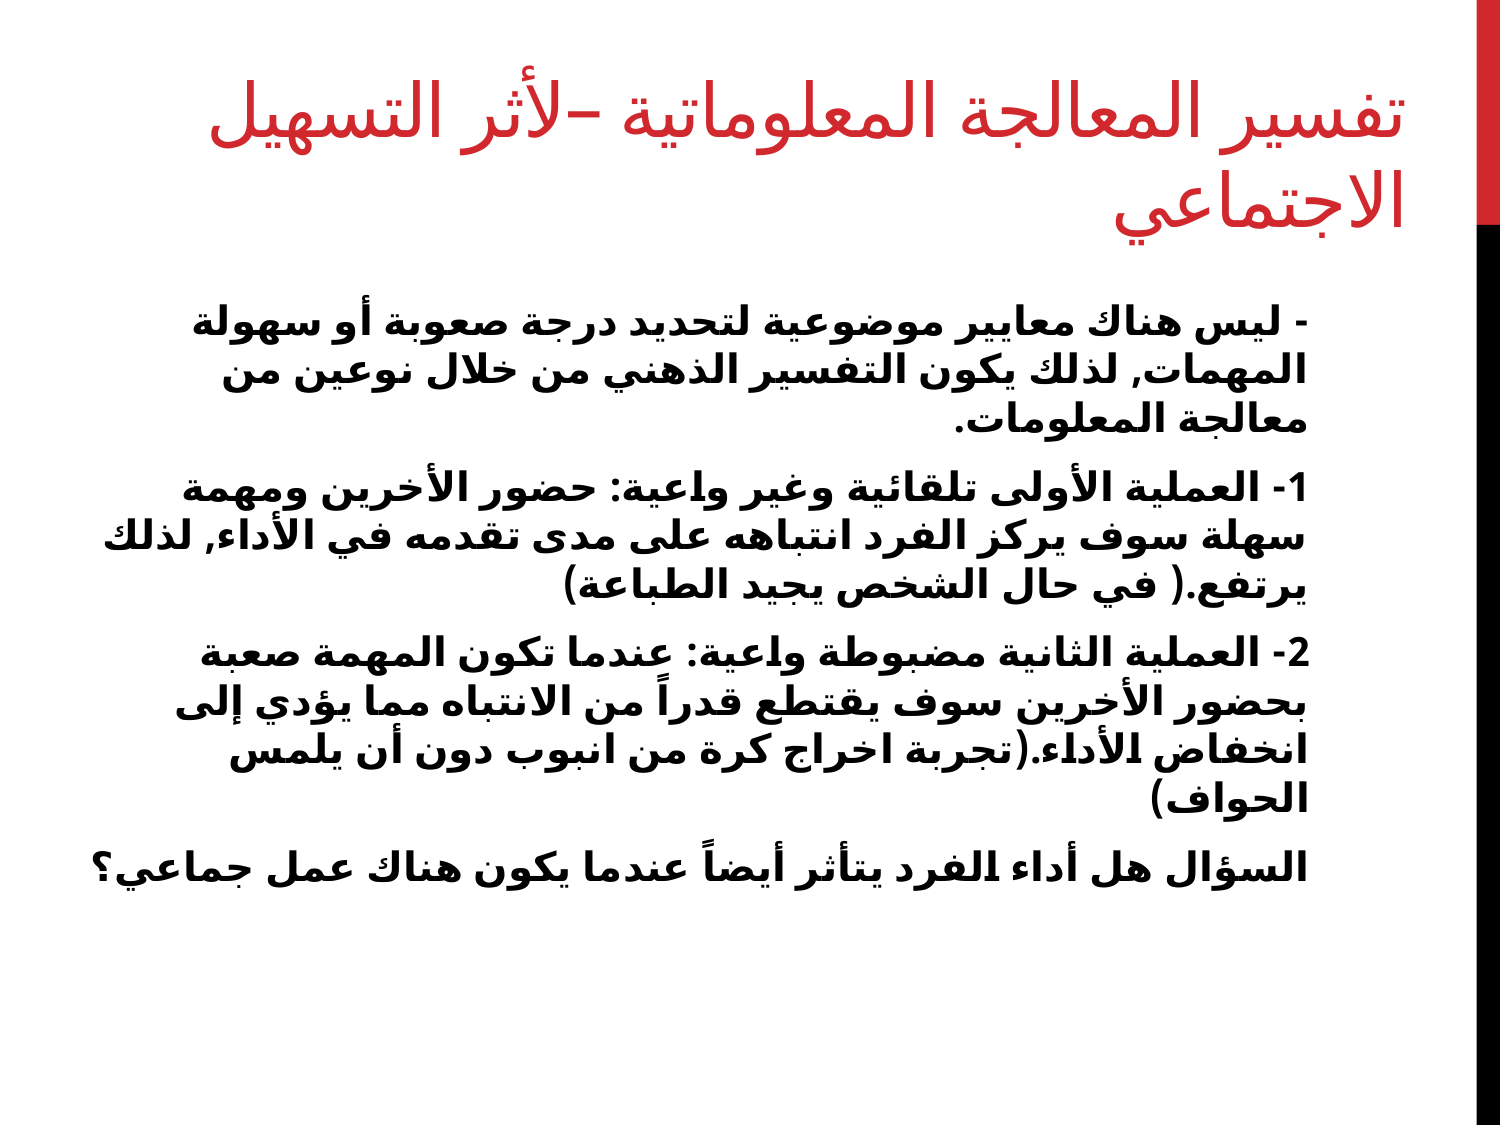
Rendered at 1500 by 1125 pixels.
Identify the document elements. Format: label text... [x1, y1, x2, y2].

title تفسير المعالجة المعلوماتية –لأثر التسهيل الاجتماعي [75, 25, 1424, 250]
list - ليس هناك معايير موضوعية لتحديد درجة صعوبة أو سهولة المهمات, لذلك يكون التفسير الذهني من خلال نوعين من معالجة المعلومات. 1- العملية الأولى تلقائية وغير واعية: حضور الأخرين ومهمة سهلة سوف يركز الفرد انتباهه على مدى تقدمه في الأداء, لذلك يرتفع.( في حال الشخص يجيد الطباعة) 2- العملية الثانية مضبوطة واعية: عندما تكون المهمة صعبة بحضور الأخرين سوف يقتطع قدراً من الانتباه مما يؤدي إلى انخفاض الأداء.(تجربة اخراج كرة من انبوب دون أن يلمس الحواف) السؤال هل أداء الفرد يتأثر أيضاً عندما يكون هناك عمل جماعي؟ [75, 287, 1325, 1005]
